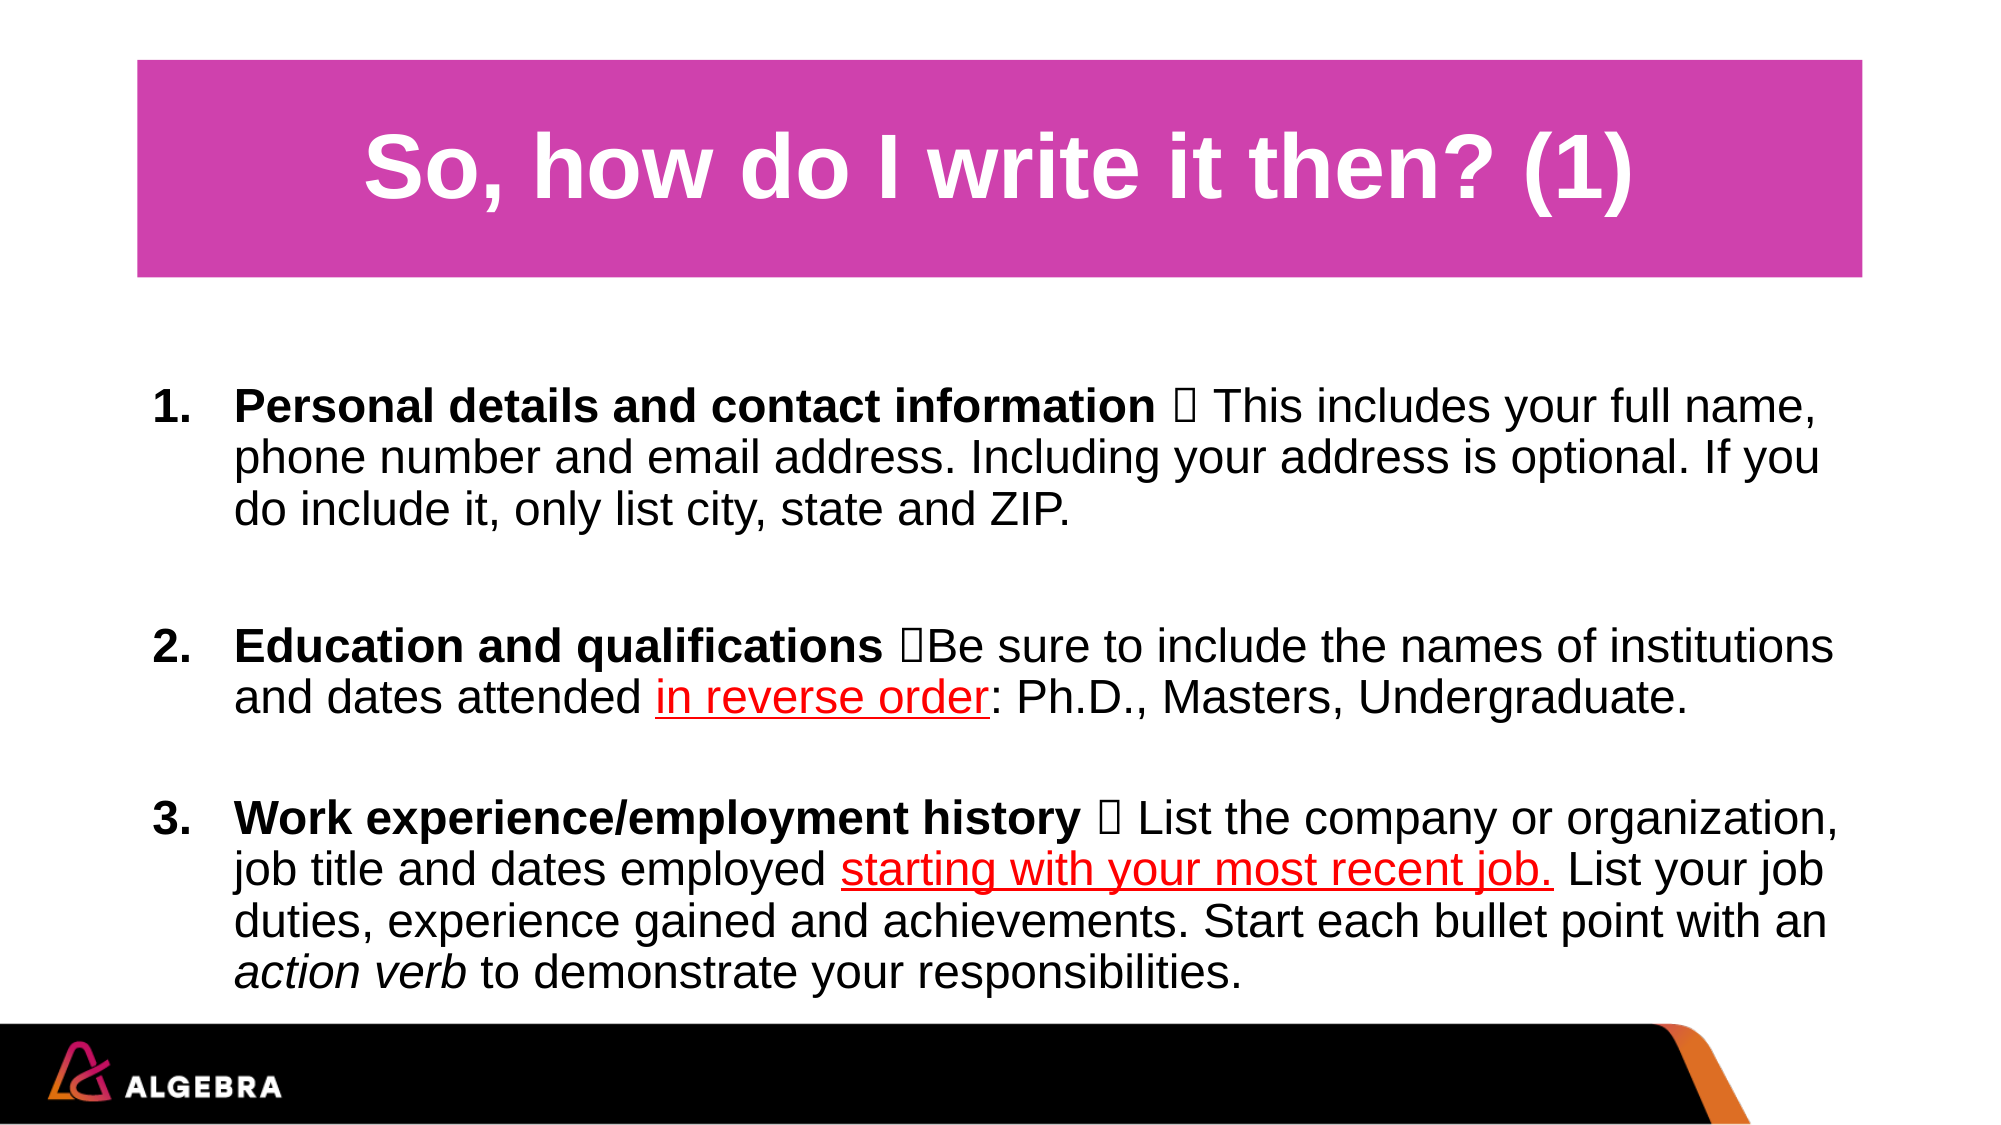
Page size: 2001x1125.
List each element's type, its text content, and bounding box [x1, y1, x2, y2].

title So, how do I write it then? (1) [137, 59, 1863, 278]
picture [0, 1023, 1958, 1125]
list Personal details and contact information  This includes your full name, phone number and email address. Including your address is optional. If you do include it, only list city, state and ZIP. Education and qualifications Be sure to include the names of institutions and dates attended in reverse order: Ph.D., Masters, Undergraduate. Work experience/employment history  List the company or organization, job title and dates employed starting with your most recent job. List your job duties, experience gained and achievements. Start each bullet point with an action verb to demonstrate your responsibilities. [137, 299, 1863, 1014]
